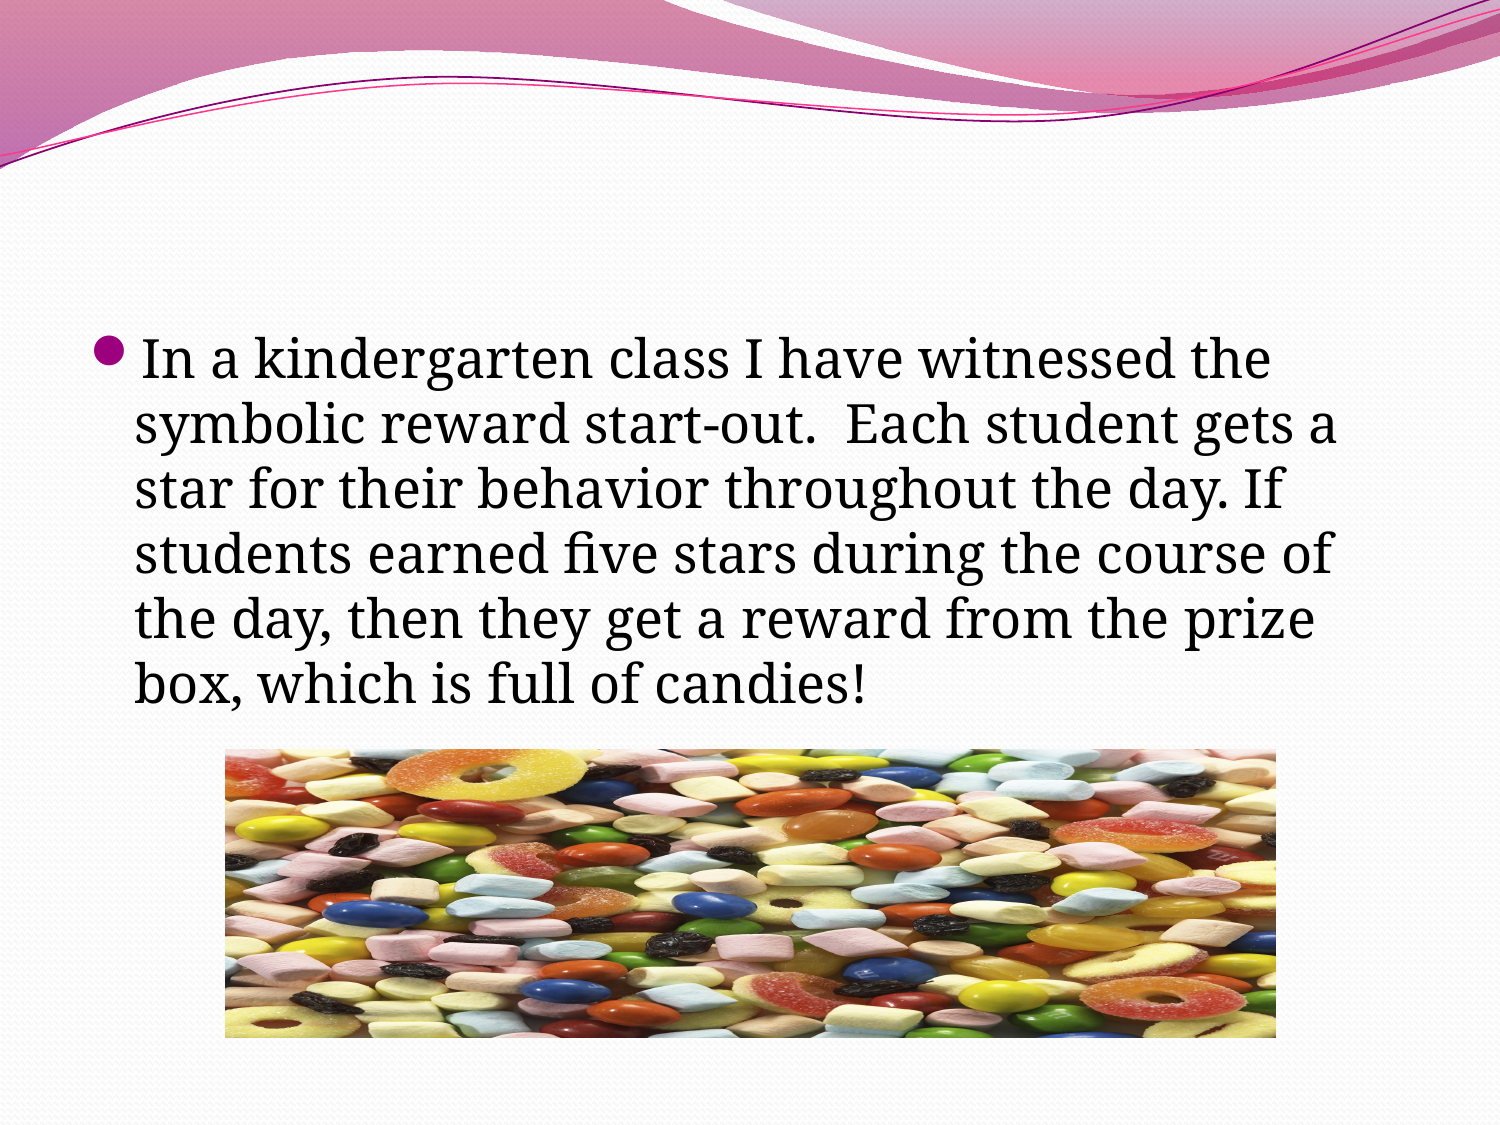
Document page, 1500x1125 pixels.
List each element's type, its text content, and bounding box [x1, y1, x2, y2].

list In a kindergarten class I have witnessed the symbolic reward start-out. Each student gets a star for their behavior throughout the day. If students earned five stars during the course of the day, then they get a reward from the prize box, which is full of candies! [75, 317, 1425, 1038]
picture [224, 749, 1277, 1038]
